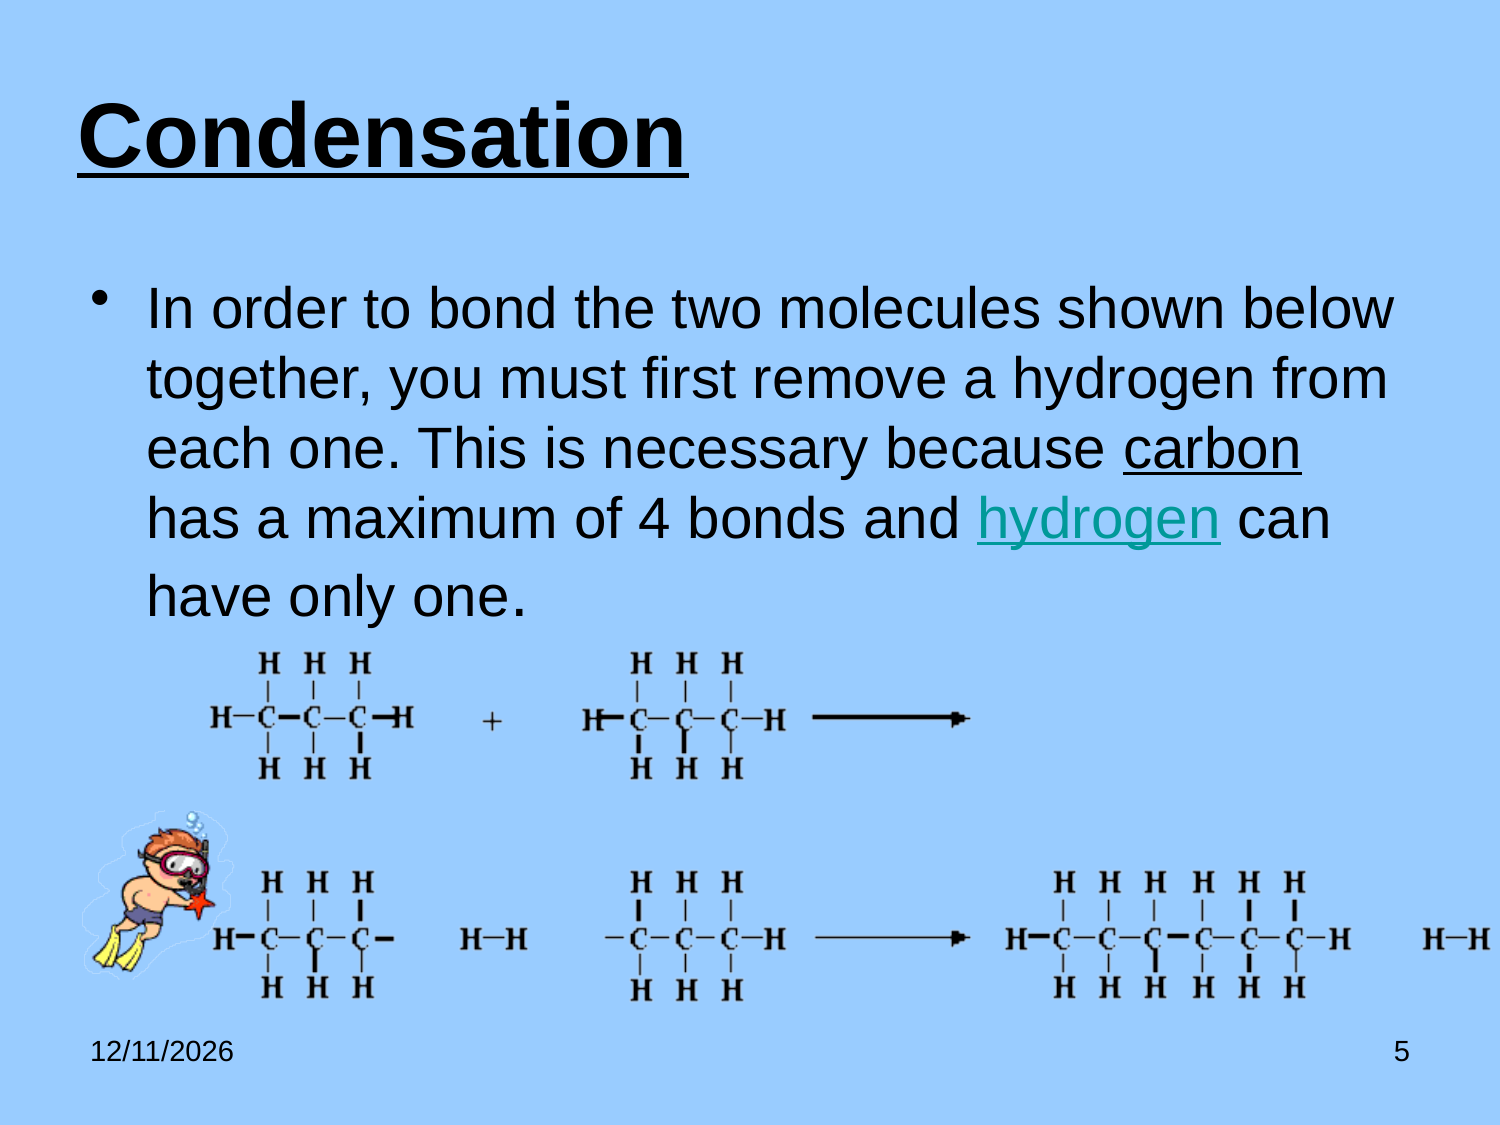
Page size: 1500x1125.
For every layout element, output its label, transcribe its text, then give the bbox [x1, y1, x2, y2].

slide_number 5 [1074, 1024, 1426, 1103]
list In order to bond the two molecules shown below together, you must first remove a hydrogen from each one. This is necessary because carbon has a maximum of 4 bonds and hydrogen can have only one. [74, 262, 1426, 704]
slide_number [74, 1024, 426, 1103]
title Condensation [62, 37, 1301, 226]
picture [72, 644, 1500, 1008]
